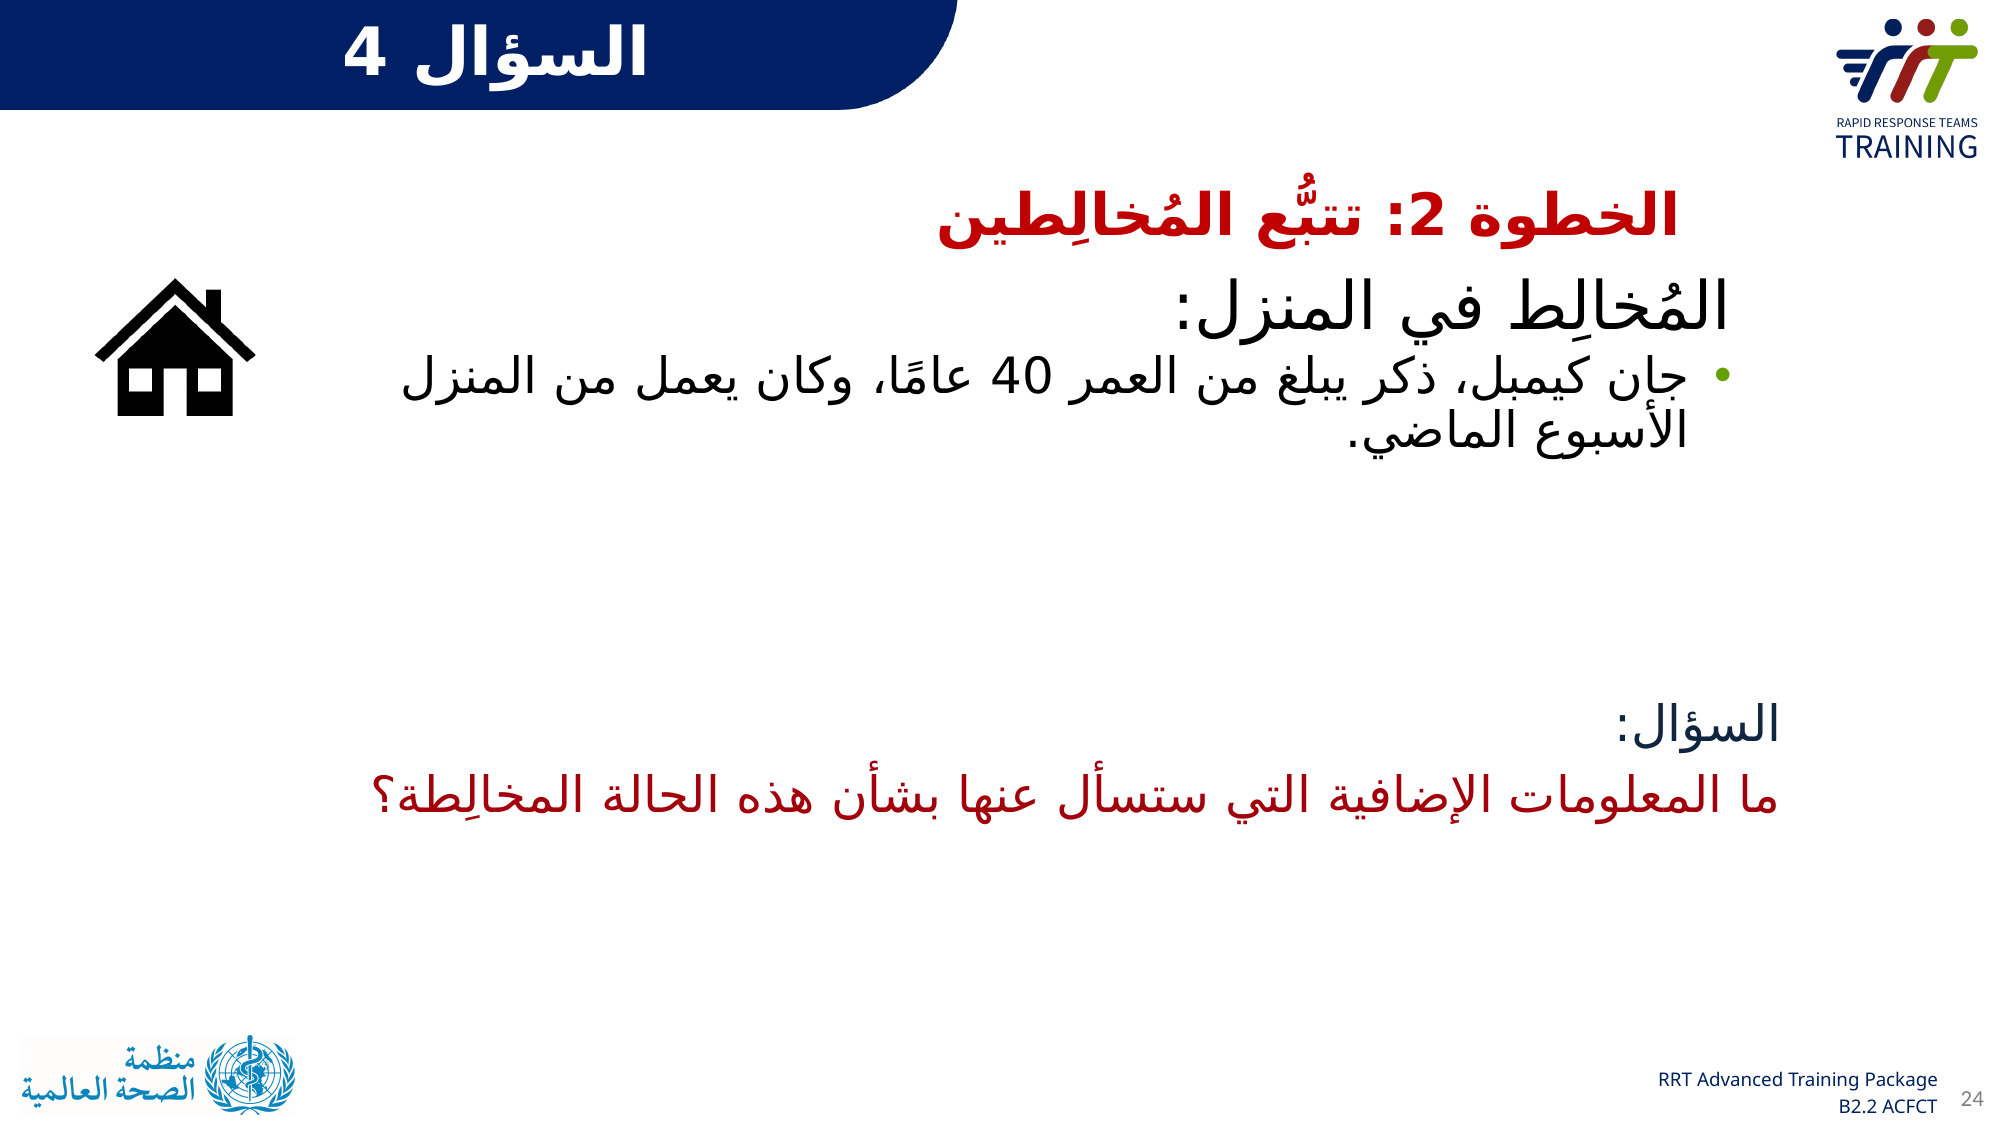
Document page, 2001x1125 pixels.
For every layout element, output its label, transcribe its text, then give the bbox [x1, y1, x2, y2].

text_box السؤال 4 [32, 10, 659, 105]
picture [0, 0, 958, 110]
text_box الخطوة 2: تتبُّع المُخالِطين [42, 177, 1681, 248]
picture [1835, 19, 1978, 167]
text_box السؤال: ما المعلومات الإضافية التي ستسأل عنها بشأن هذه الحالة المخالِطة؟ [96, 683, 1790, 831]
list المُخالِط في المنزل: جان كيمبل، ذكر يبلغ من العمر 40 عامًا، وكان يعمل من المنزل الأسبوع الماضي. [389, 264, 1740, 641]
picture [252, 1050, 258, 1059]
picture [83, 255, 267, 439]
picture [22, 1035, 295, 1115]
